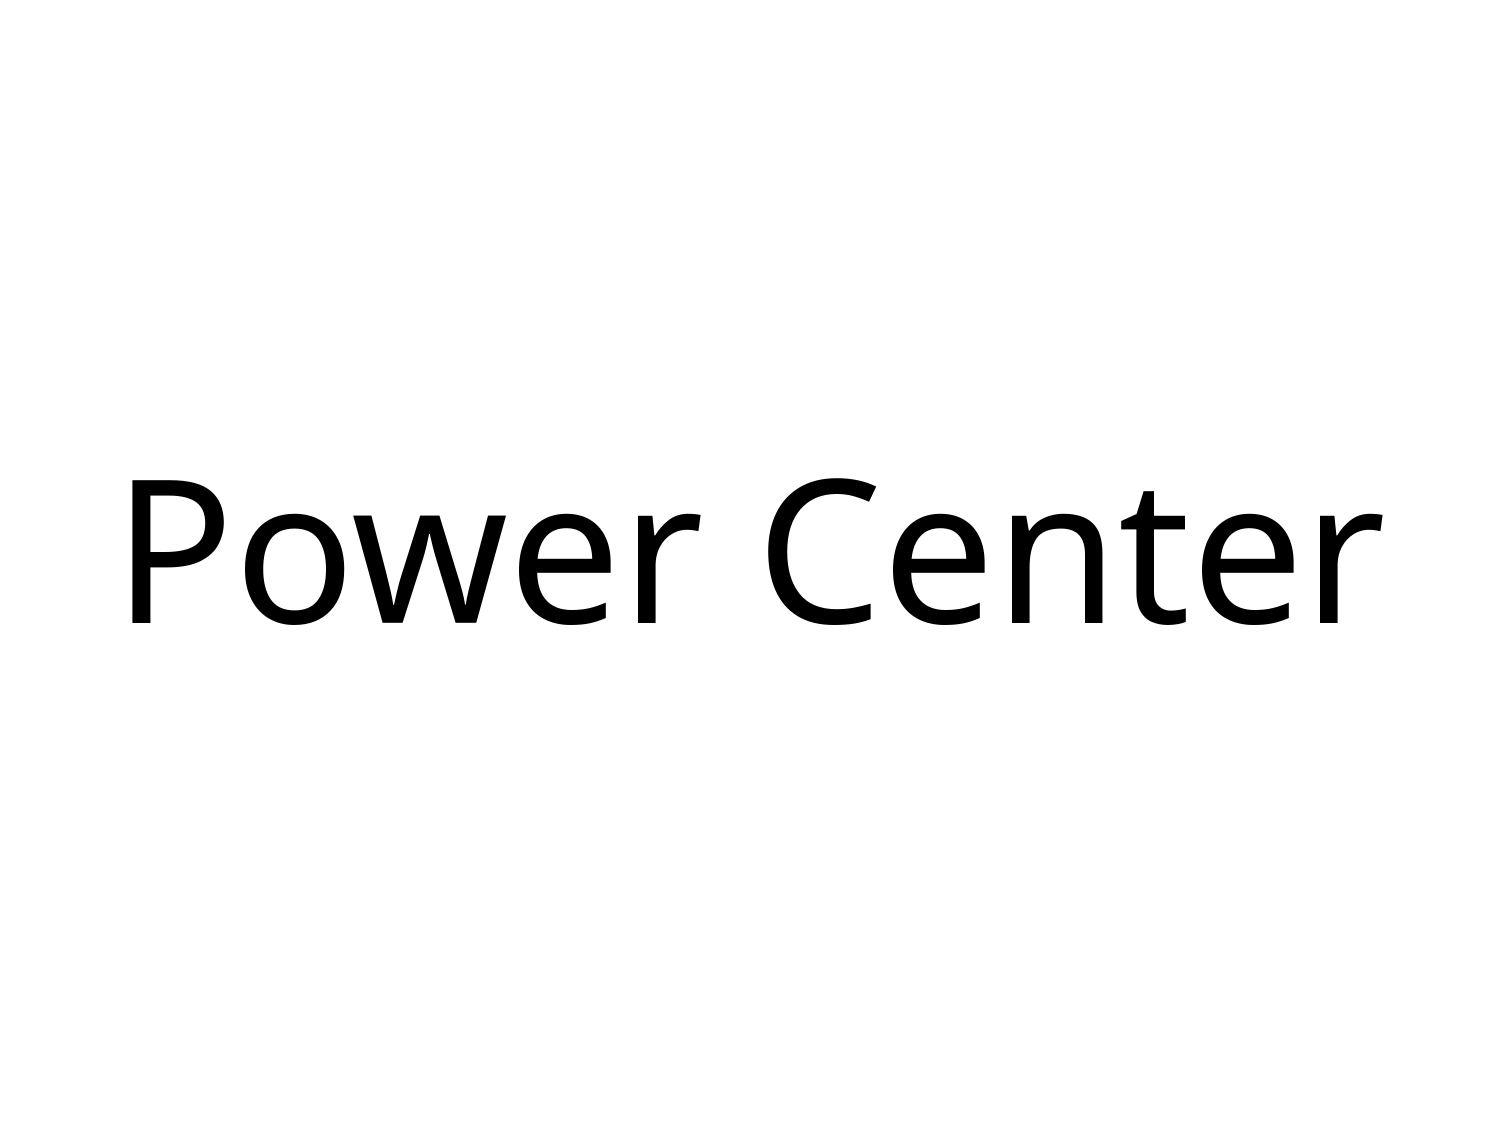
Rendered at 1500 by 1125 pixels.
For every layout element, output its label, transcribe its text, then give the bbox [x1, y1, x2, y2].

title Power Center [0, 450, 1500, 638]
